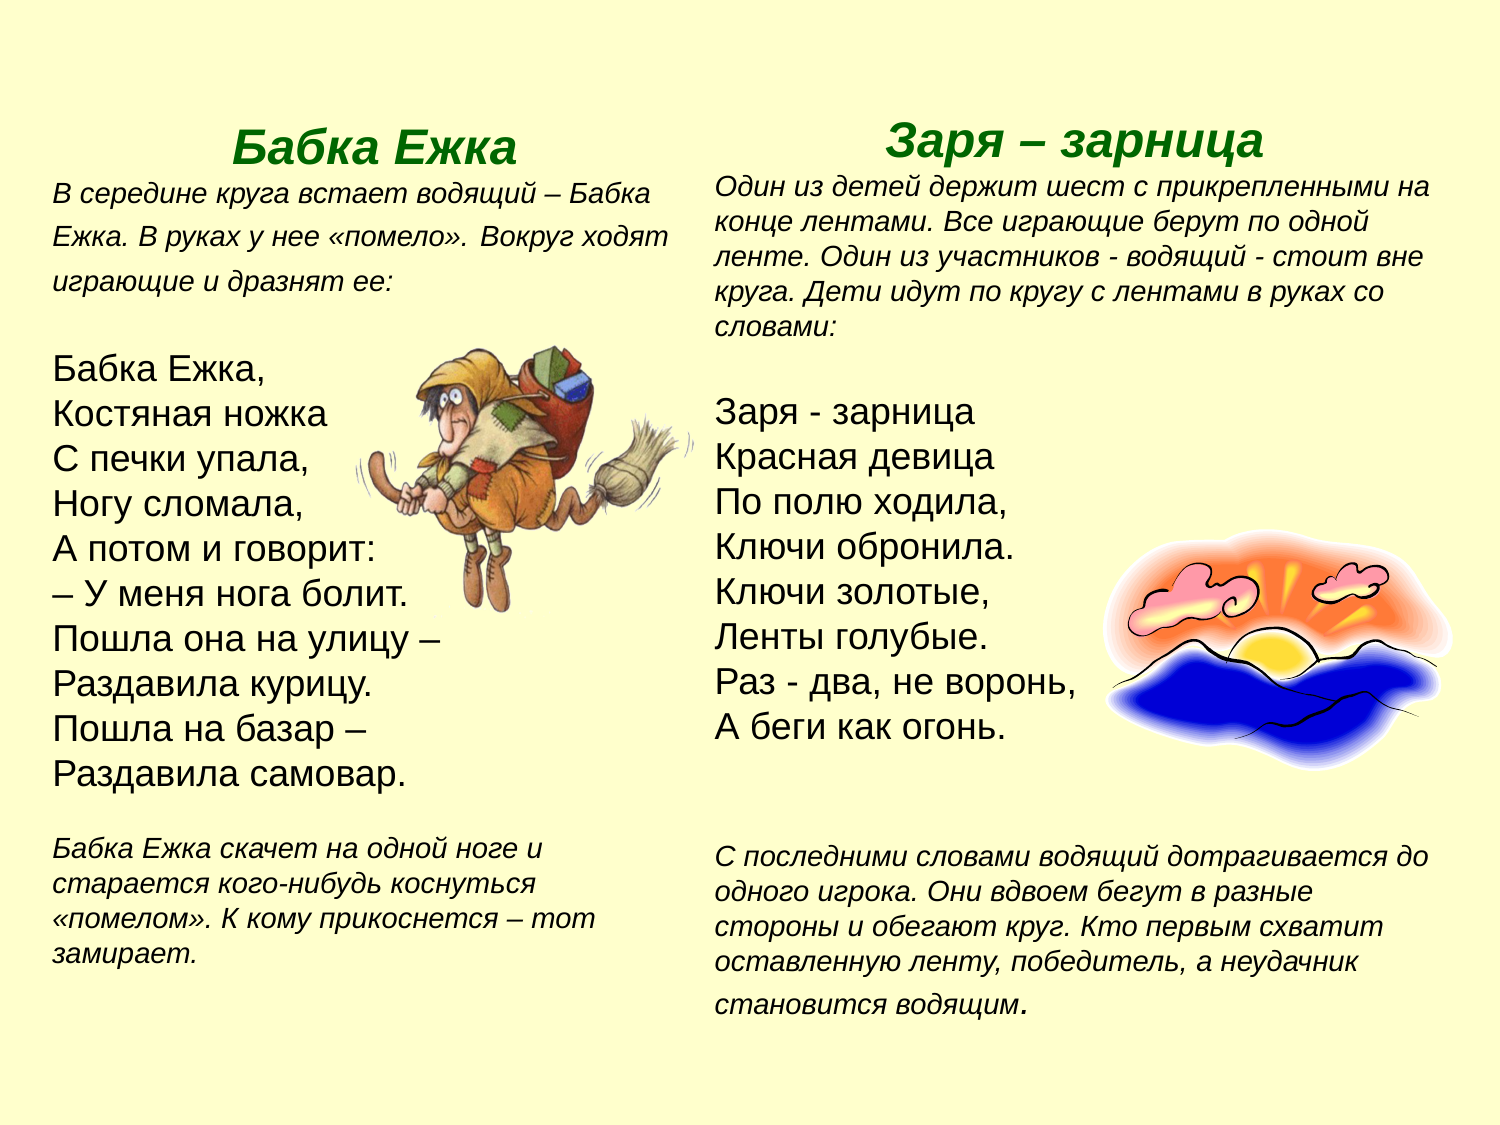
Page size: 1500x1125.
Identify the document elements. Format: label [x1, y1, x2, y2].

text_box [37, 99, 1463, 1030]
